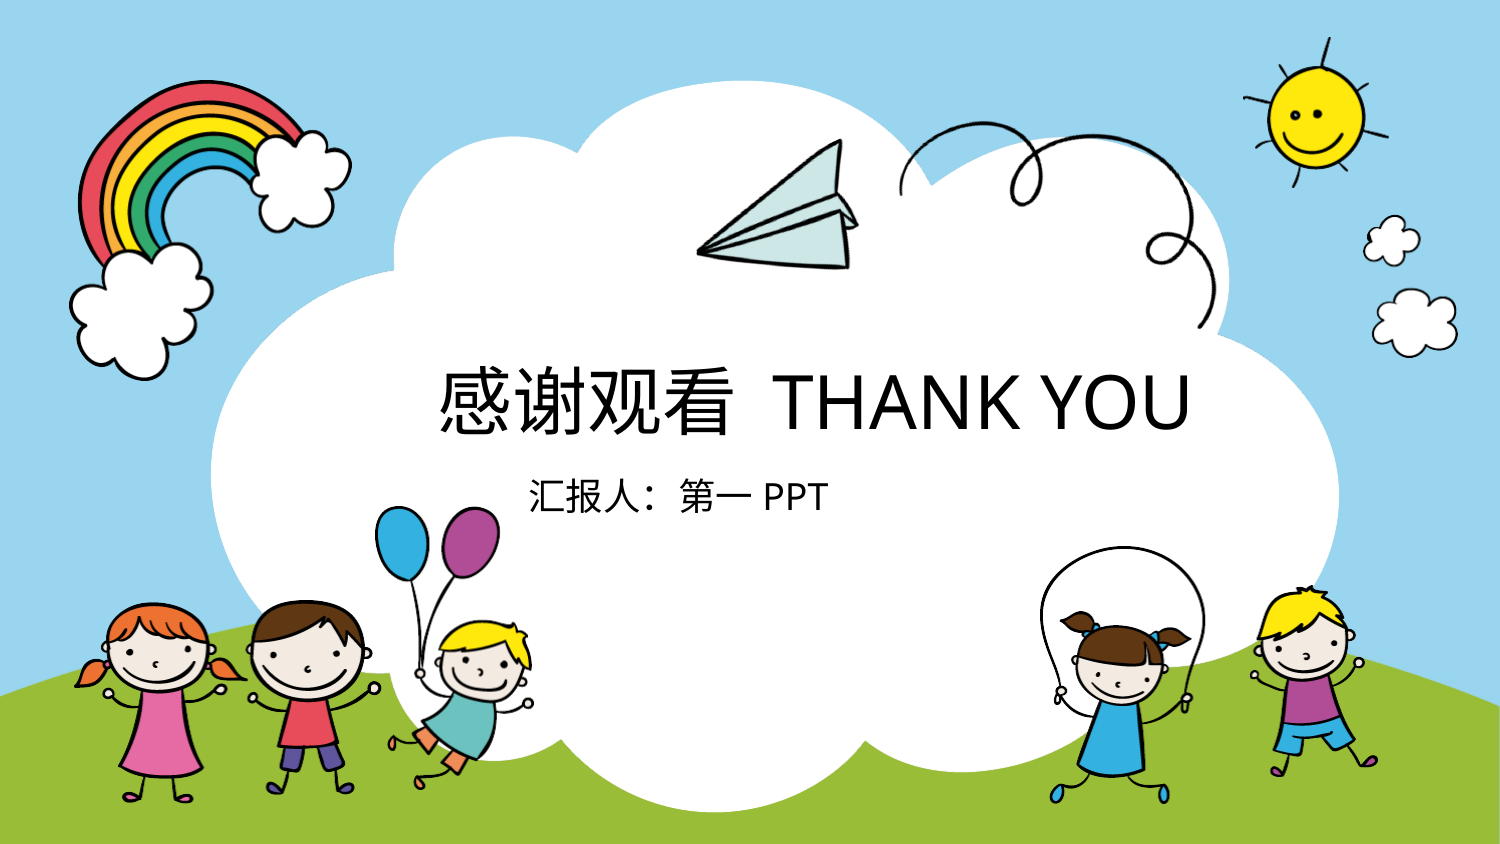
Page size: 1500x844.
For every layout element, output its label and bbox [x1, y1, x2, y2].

picture [0, 0, 1500, 844]
text_box [74, 506, 534, 805]
